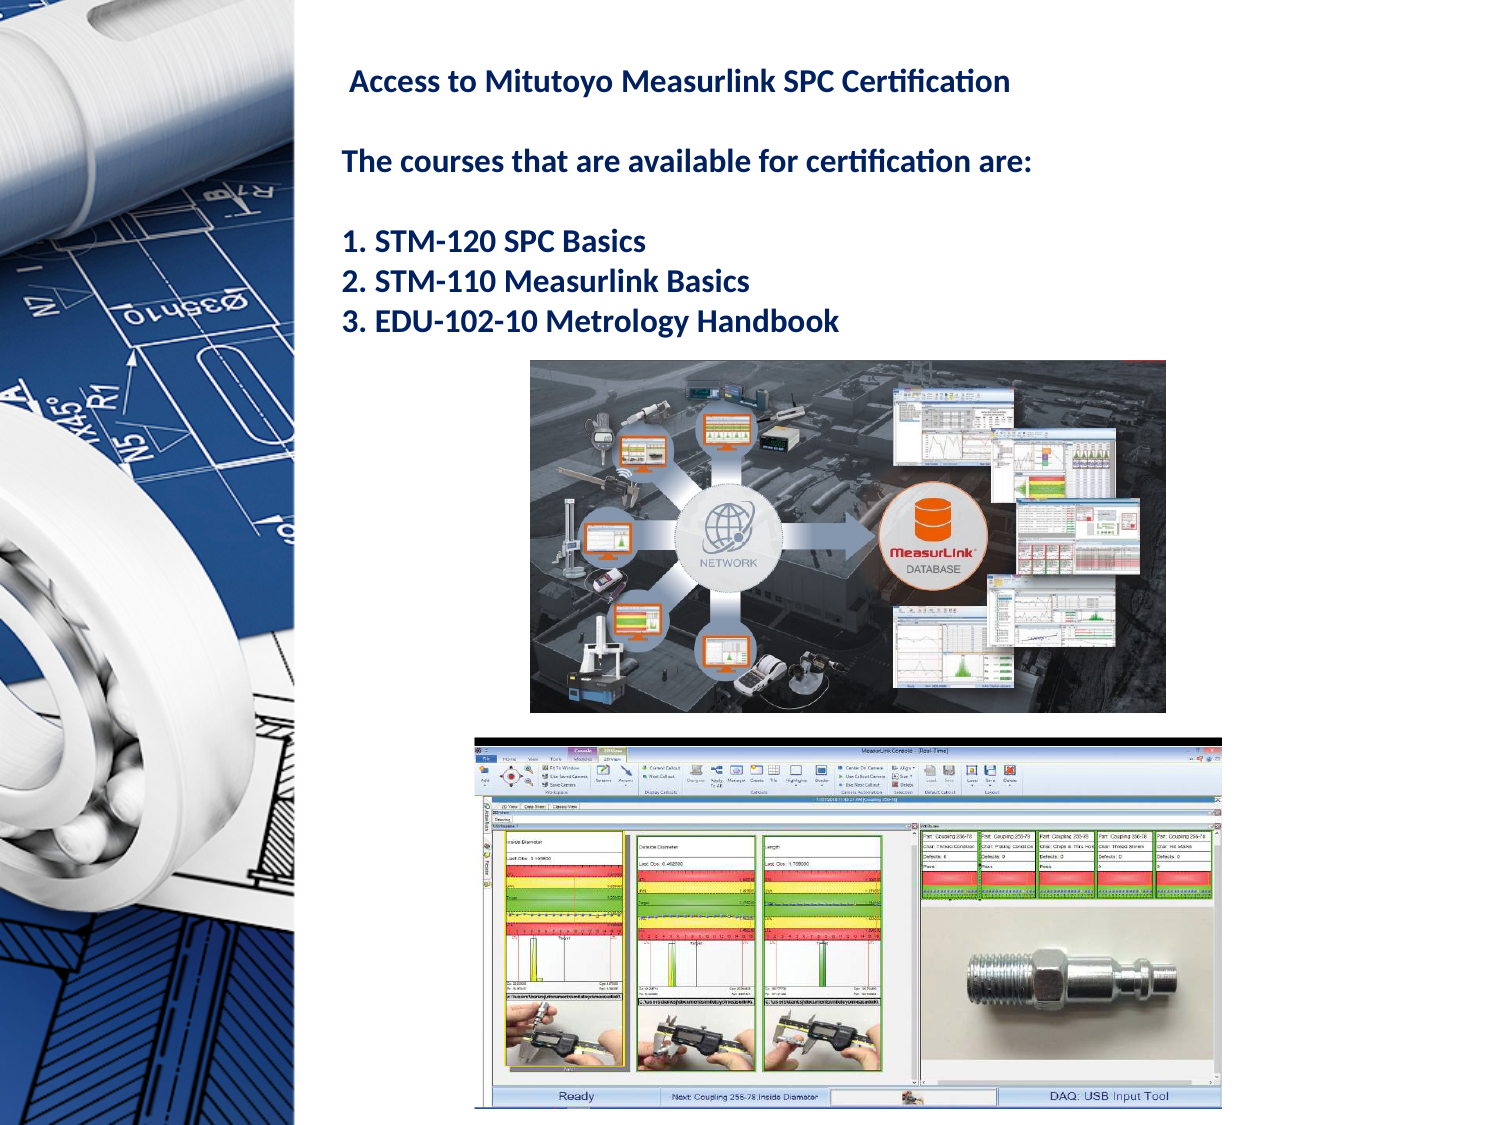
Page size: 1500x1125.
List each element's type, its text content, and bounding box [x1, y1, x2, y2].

picture [0, 0, 1500, 1125]
title Access to Mitutoyo Measurlink SPC Certification The courses that are available for certification are: 1. STM-120 SPC Basics 2. STM-110 Measurlink Basics 3. EDU-102-10 Metrology Handbook [326, 224, 1427, 413]
